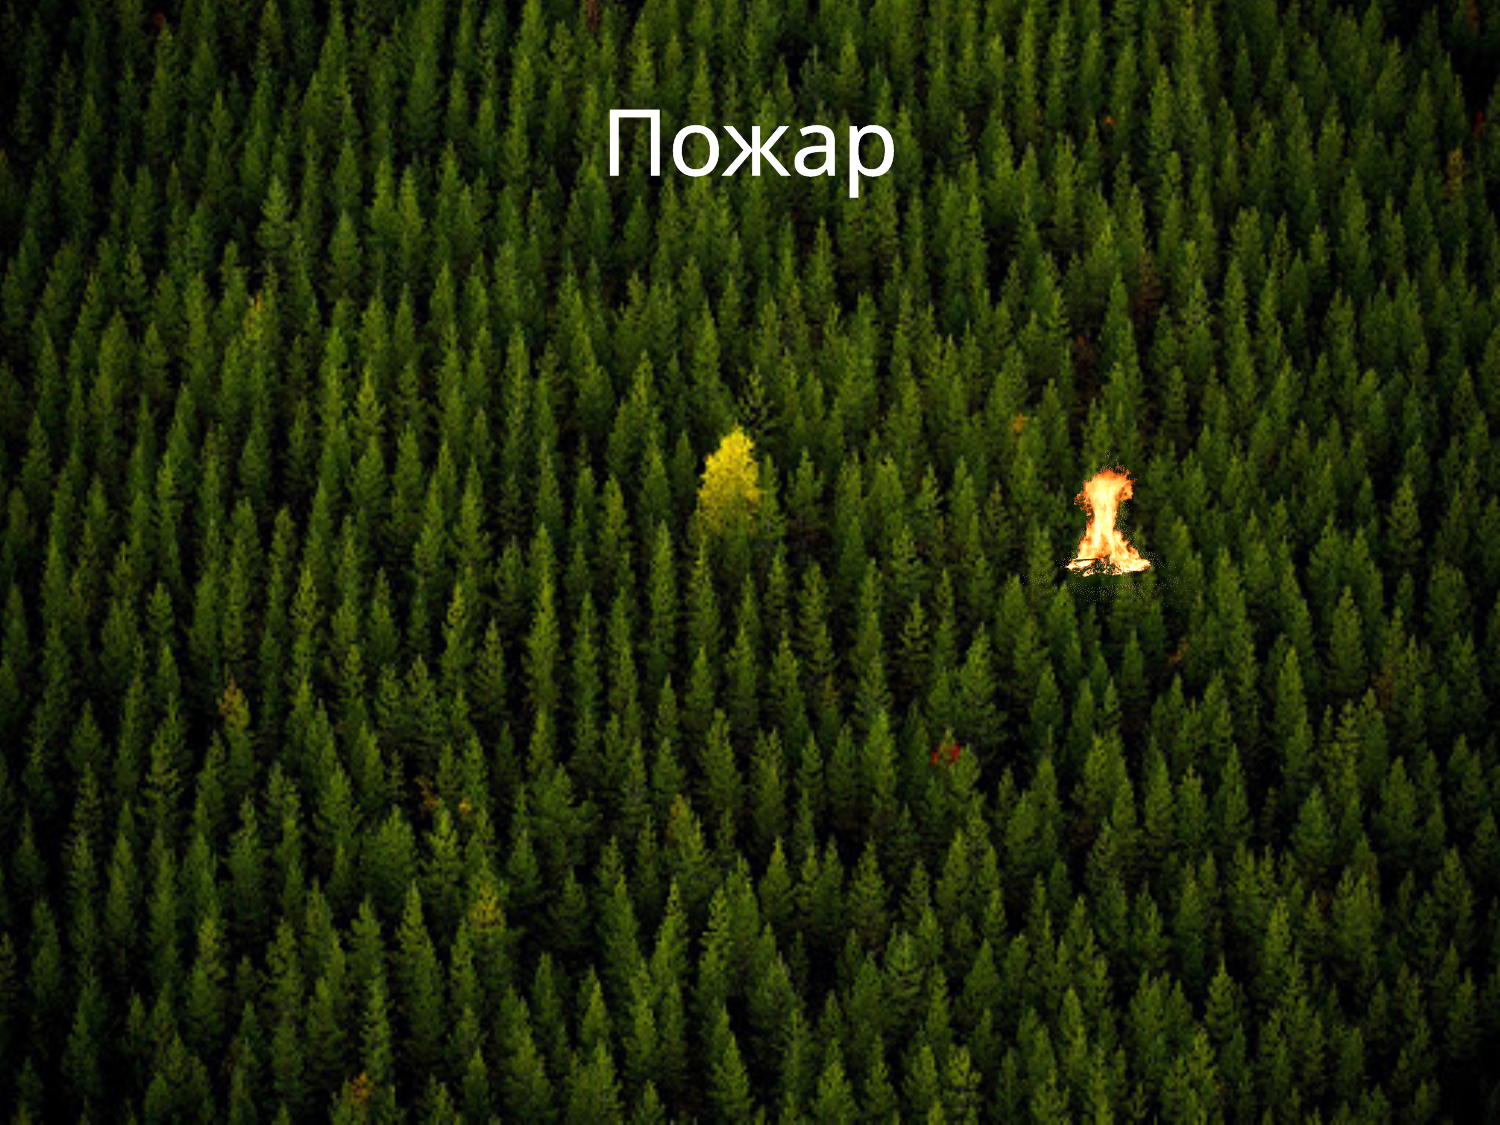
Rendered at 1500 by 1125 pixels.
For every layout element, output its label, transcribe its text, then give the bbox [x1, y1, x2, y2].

picture [0, 0, 1500, 1125]
title Пожар [501, 45, 999, 233]
